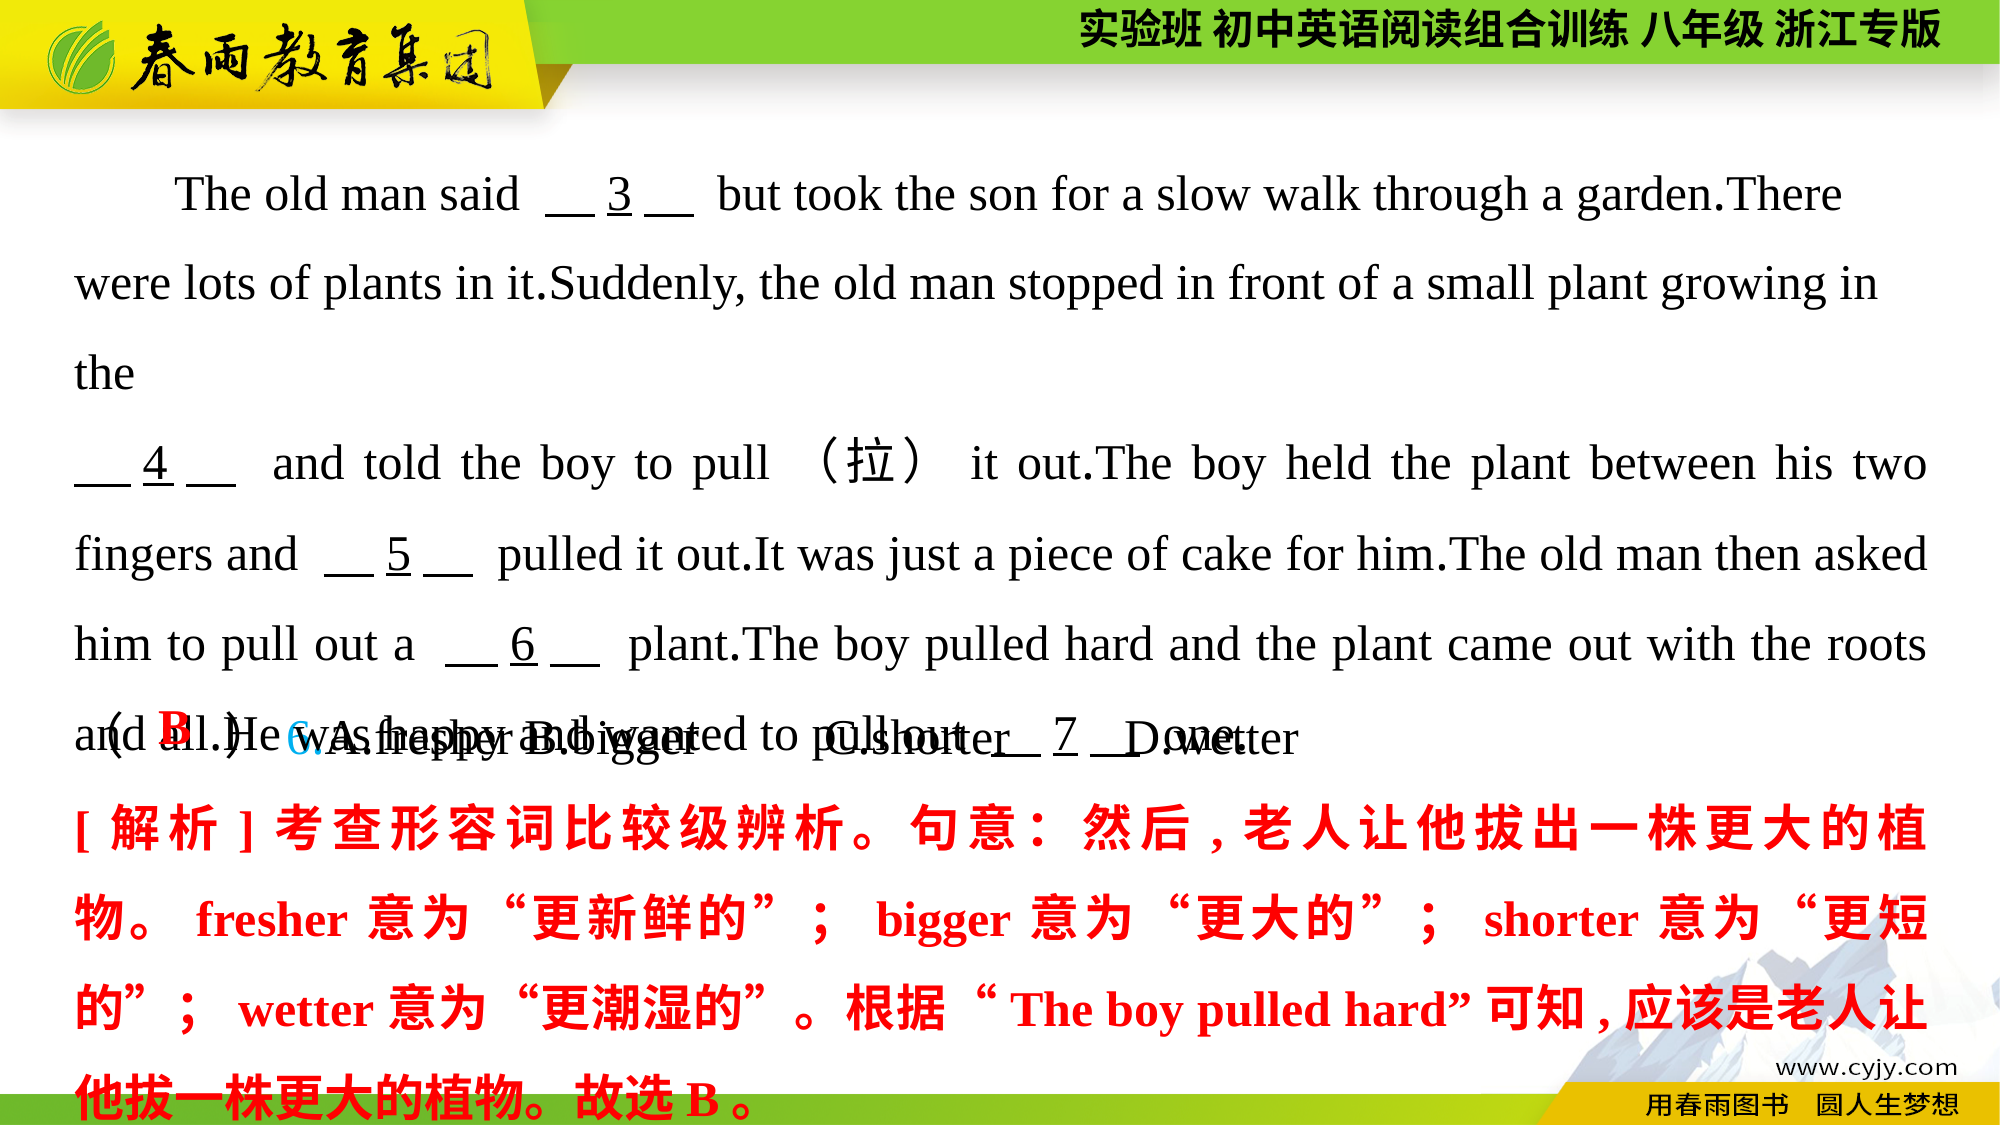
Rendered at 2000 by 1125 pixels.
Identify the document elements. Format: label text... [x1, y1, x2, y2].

picture [0, 0, 2000, 1125]
text_box B [143, 687, 207, 763]
text_box （ ）6.A.fresher B.bigger C.shorter D.wetter [59, 672, 1944, 773]
text_box [解析]考查形容词比较级辨析。句意：然后,老人让他拔出一株更大的植物。fresher意为“更新鲜的”；bigger意为“更大的”；shorter意为“更短的”；wetter意为“更潮湿的”。根据“The boy pulled hard”可知,应该是老人让他拔一株更大的植物。故选B。 [59, 773, 1944, 1125]
list The old man said 3 but took the son for a slow walk through a garden.There were lots of plants in it.Suddenly, the old man stopped in front of a small plant growing in the 4 and told the boy to pull（拉）it out.The boy held the plant between his two fingers and 5 pulled it out.It was just a piece of cake for him.The old man then asked him to pull out a 6 plant.The boy pulled hard and the plant came out with the roots and all.He was happy and wanted to pull out 7 one. [59, 122, 1944, 672]
